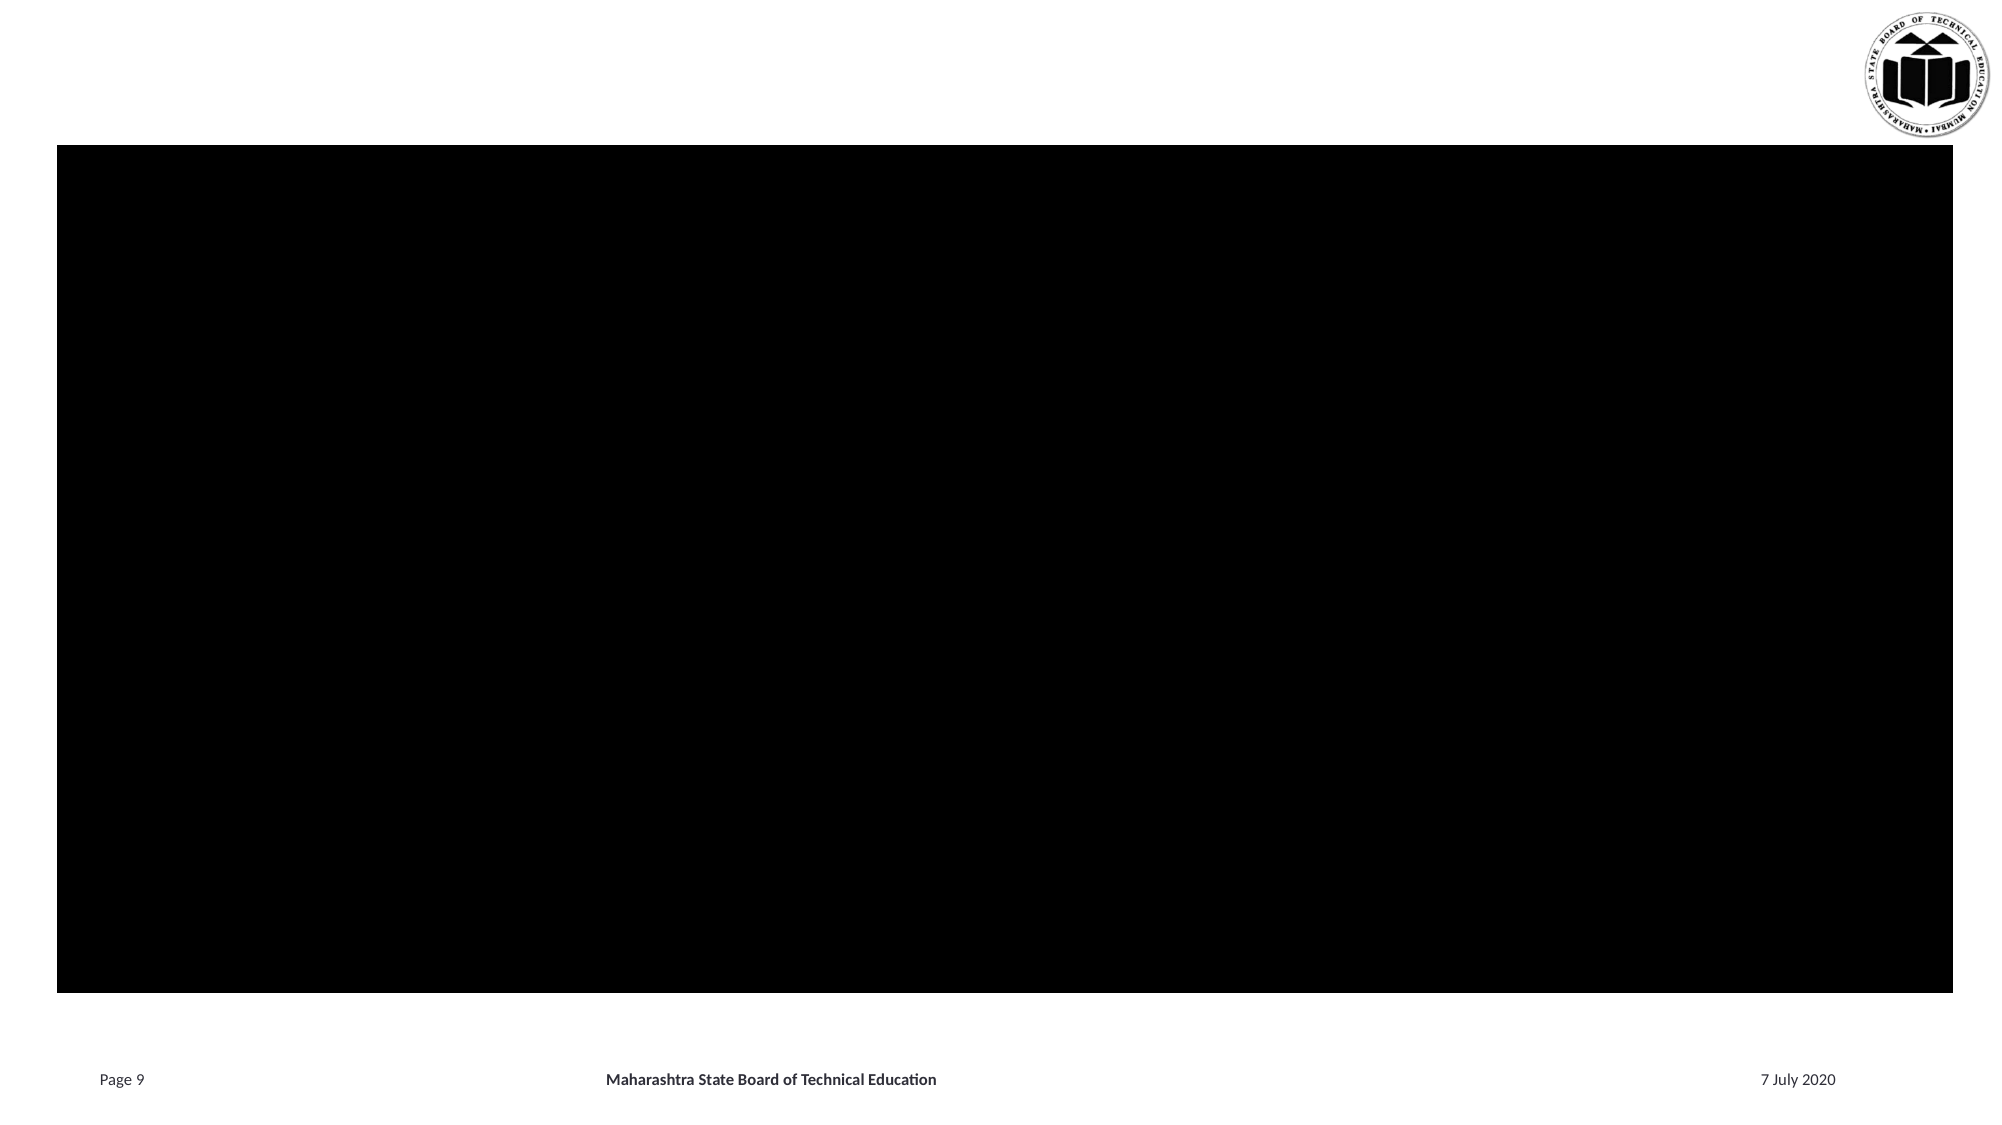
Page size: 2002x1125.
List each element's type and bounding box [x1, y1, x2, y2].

list [57, 144, 1953, 993]
picture [1852, 0, 2001, 149]
